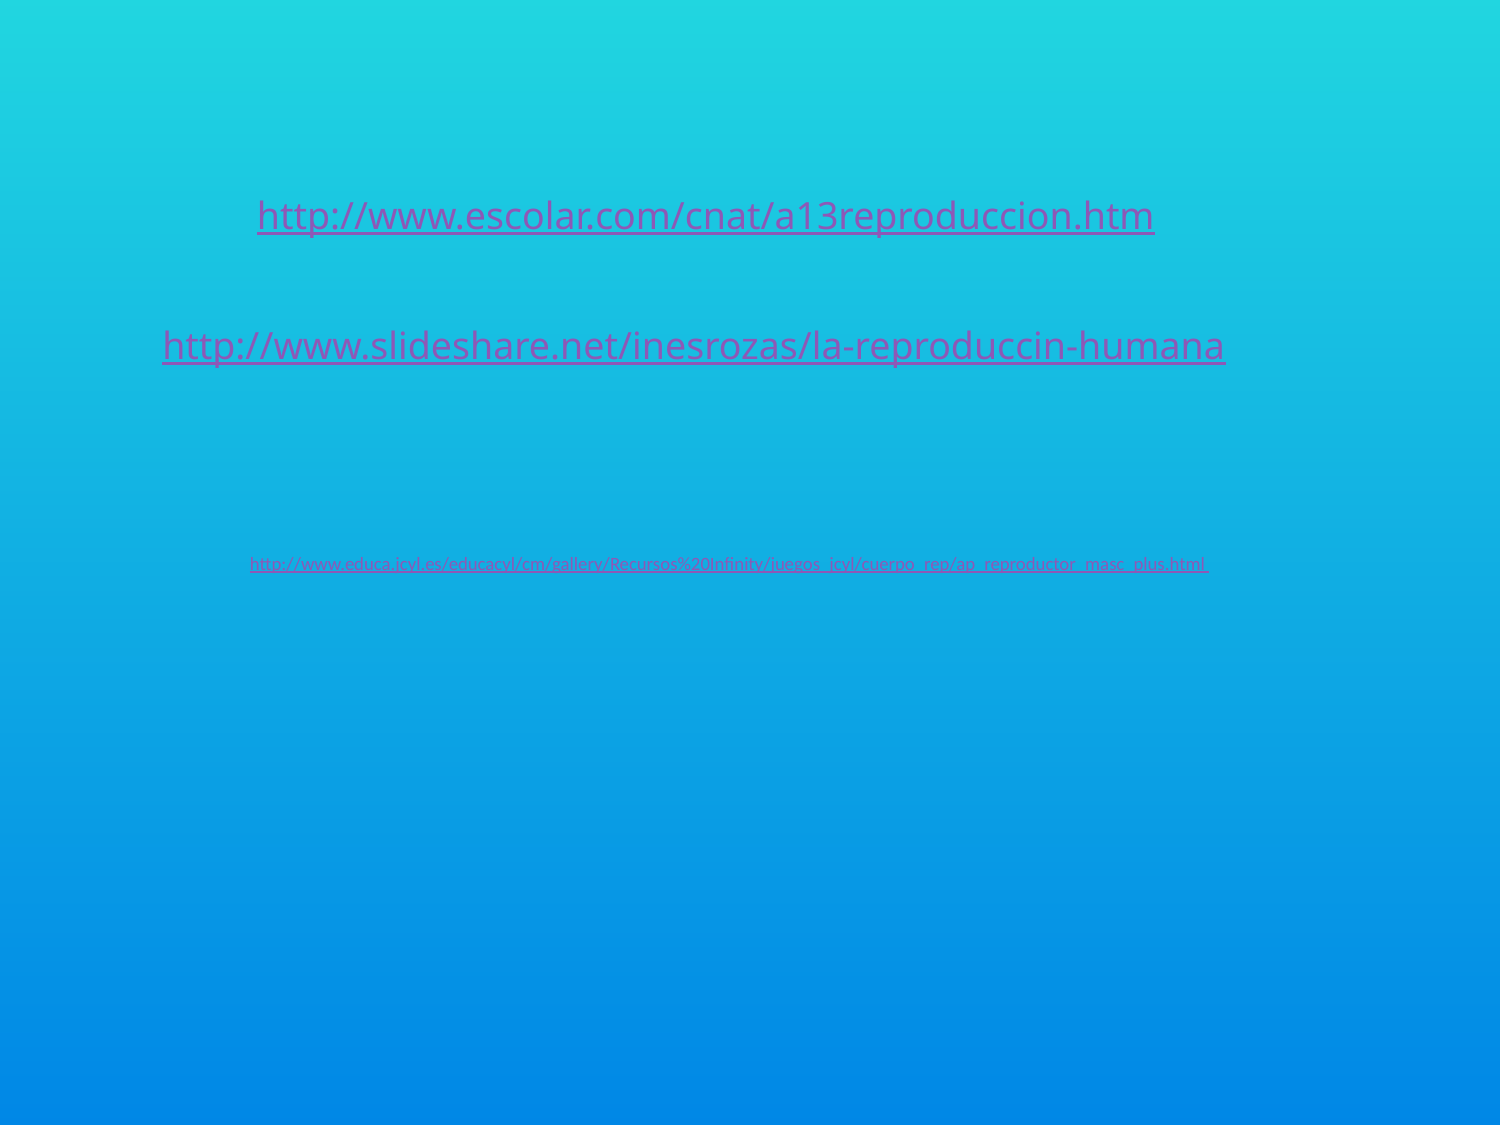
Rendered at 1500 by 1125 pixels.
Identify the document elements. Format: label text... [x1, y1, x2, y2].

text_box http://www.slideshare.net/inesrozas/la-reproduccin-humana [147, 314, 1329, 381]
table_header http://www.educa.jcyl.es/educacyl/cm/gallery/Recursos%20Infinity/juegos_jcyl/cuerpo_rep/ap_reproductor_masc_plus.html [250, 550, 1250, 575]
text_box http://www.escolar.com/cnat/a13reproduccion.htm [242, 184, 1424, 251]
